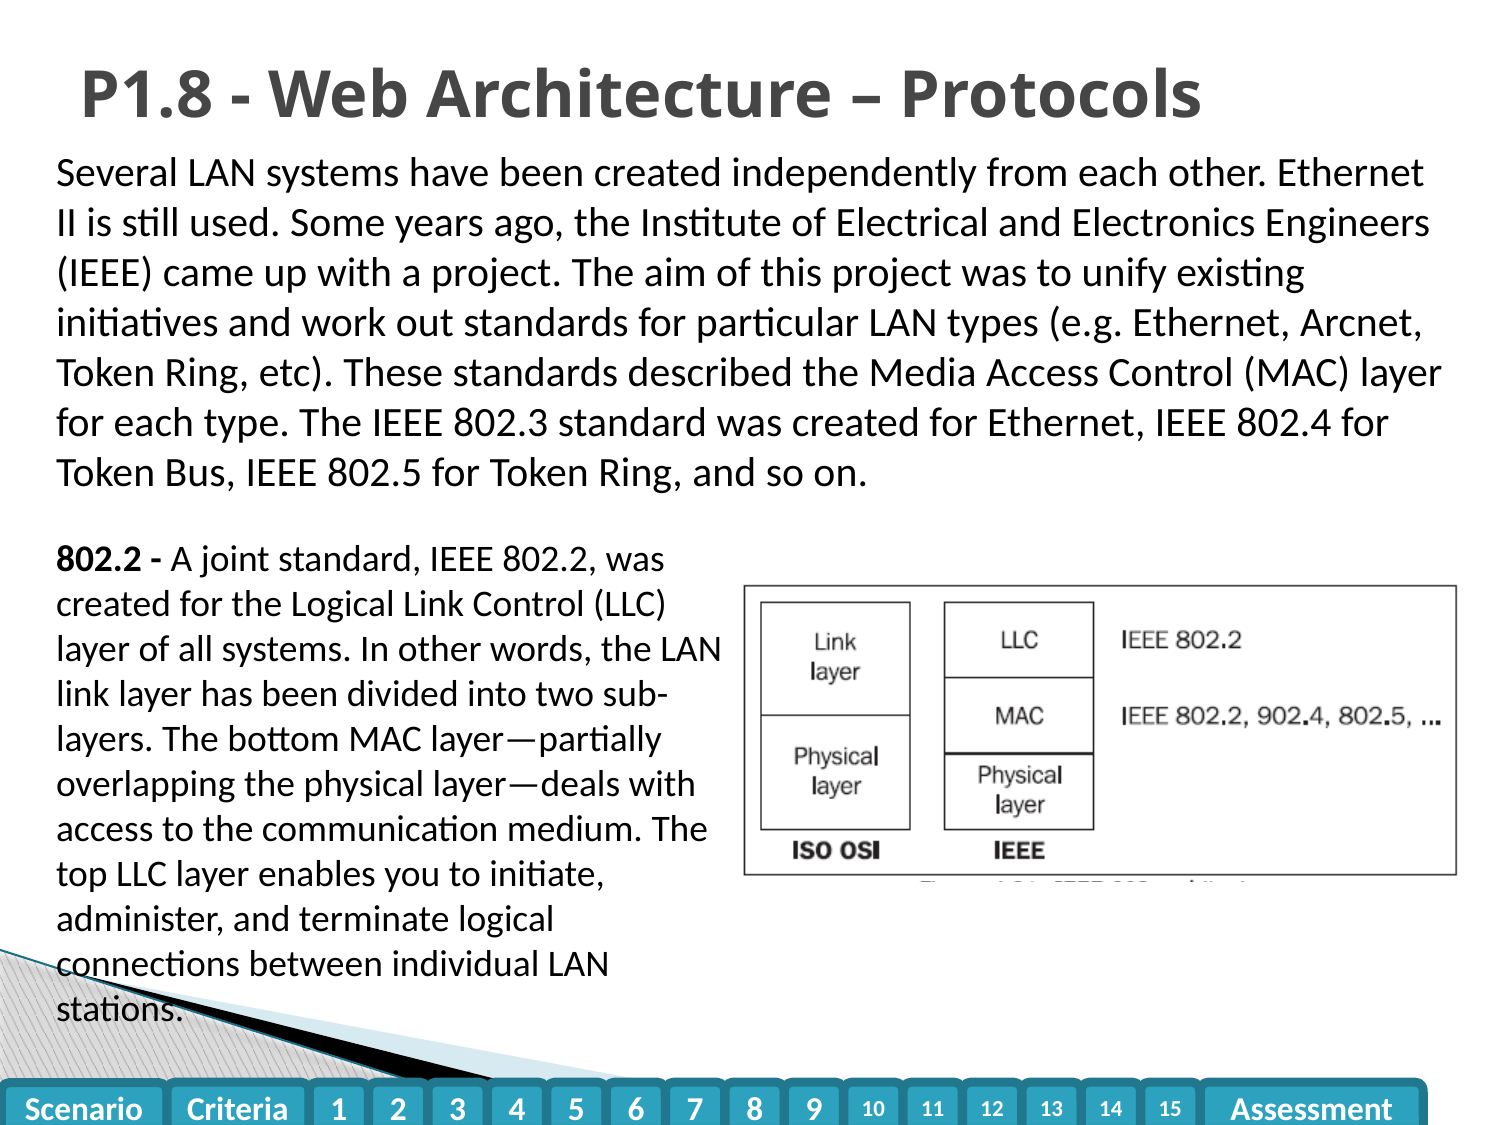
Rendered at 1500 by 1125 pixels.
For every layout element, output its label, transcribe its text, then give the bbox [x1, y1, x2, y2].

list 802.2 - A joint standard, IEEE 802.2, was created for the Logical Link Control (LLC) layer of all systems. In other words, the LAN link layer has been divided into two sub-layers. The bottom MAC layer—partially overlapping the physical layer—deals with access to the communication medium. The top LLC layer enables you to initiate, administer, and terminate logical connections between individual LAN stations. [41, 527, 750, 906]
text_box Several LAN systems have been created independently from each other. Ethernet II is still used. Some years ago, the Institute of Electrical and Electronics Engineers (IEEE) came up with a project. The aim of this project was to unify existing initiatives and work out standards for particular LAN types (e.g. Ethernet, Arcnet, Token Ring, etc). These standards described the Media Access Control (MAC) layer for each type. The IEEE 802.3 standard was created for Ethernet, IEEE 802.4 for Token Bus, IEEE 802.5 for Token Ring, and so on. [41, 137, 1459, 503]
title P1.8 - Web Architecture – Protocols [64, 21, 1415, 137]
picture [737, 574, 1467, 882]
